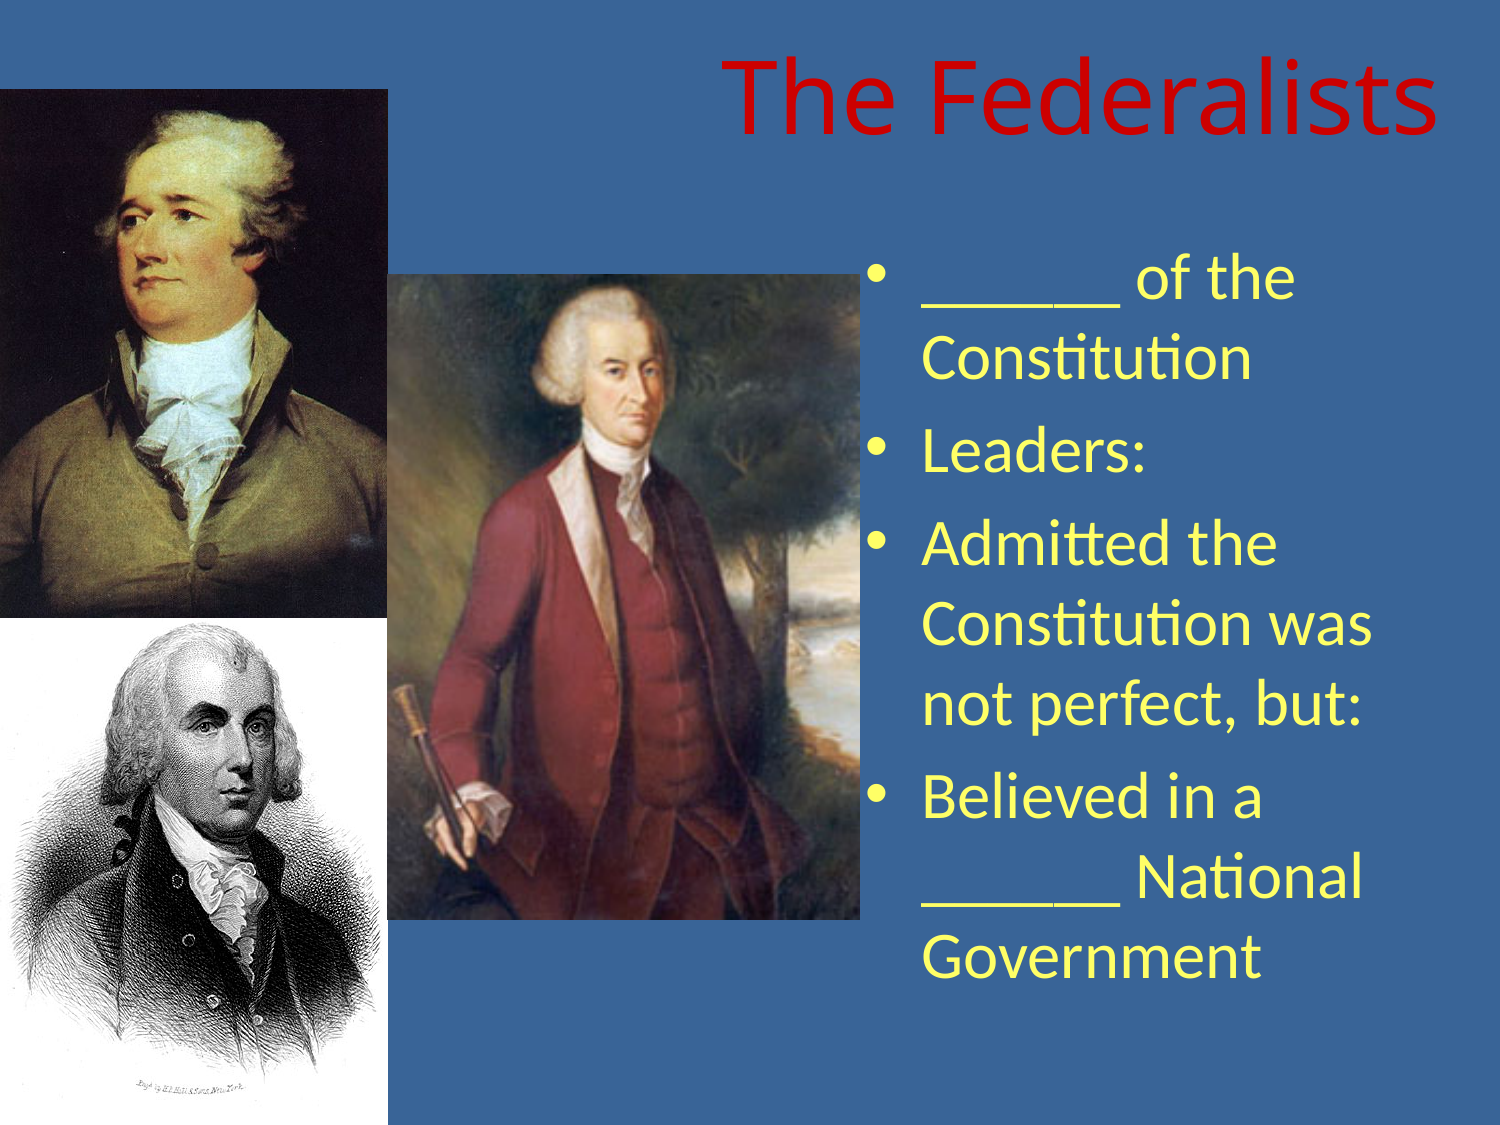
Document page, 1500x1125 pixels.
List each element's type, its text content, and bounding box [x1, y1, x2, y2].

picture [0, 88, 861, 1125]
title The Federalists [662, 0, 1500, 188]
list ______ of the Constitution Leaders: Admitted the Constitution was not perfect, but: Believed in a ______ National Government [849, 224, 1451, 1038]
